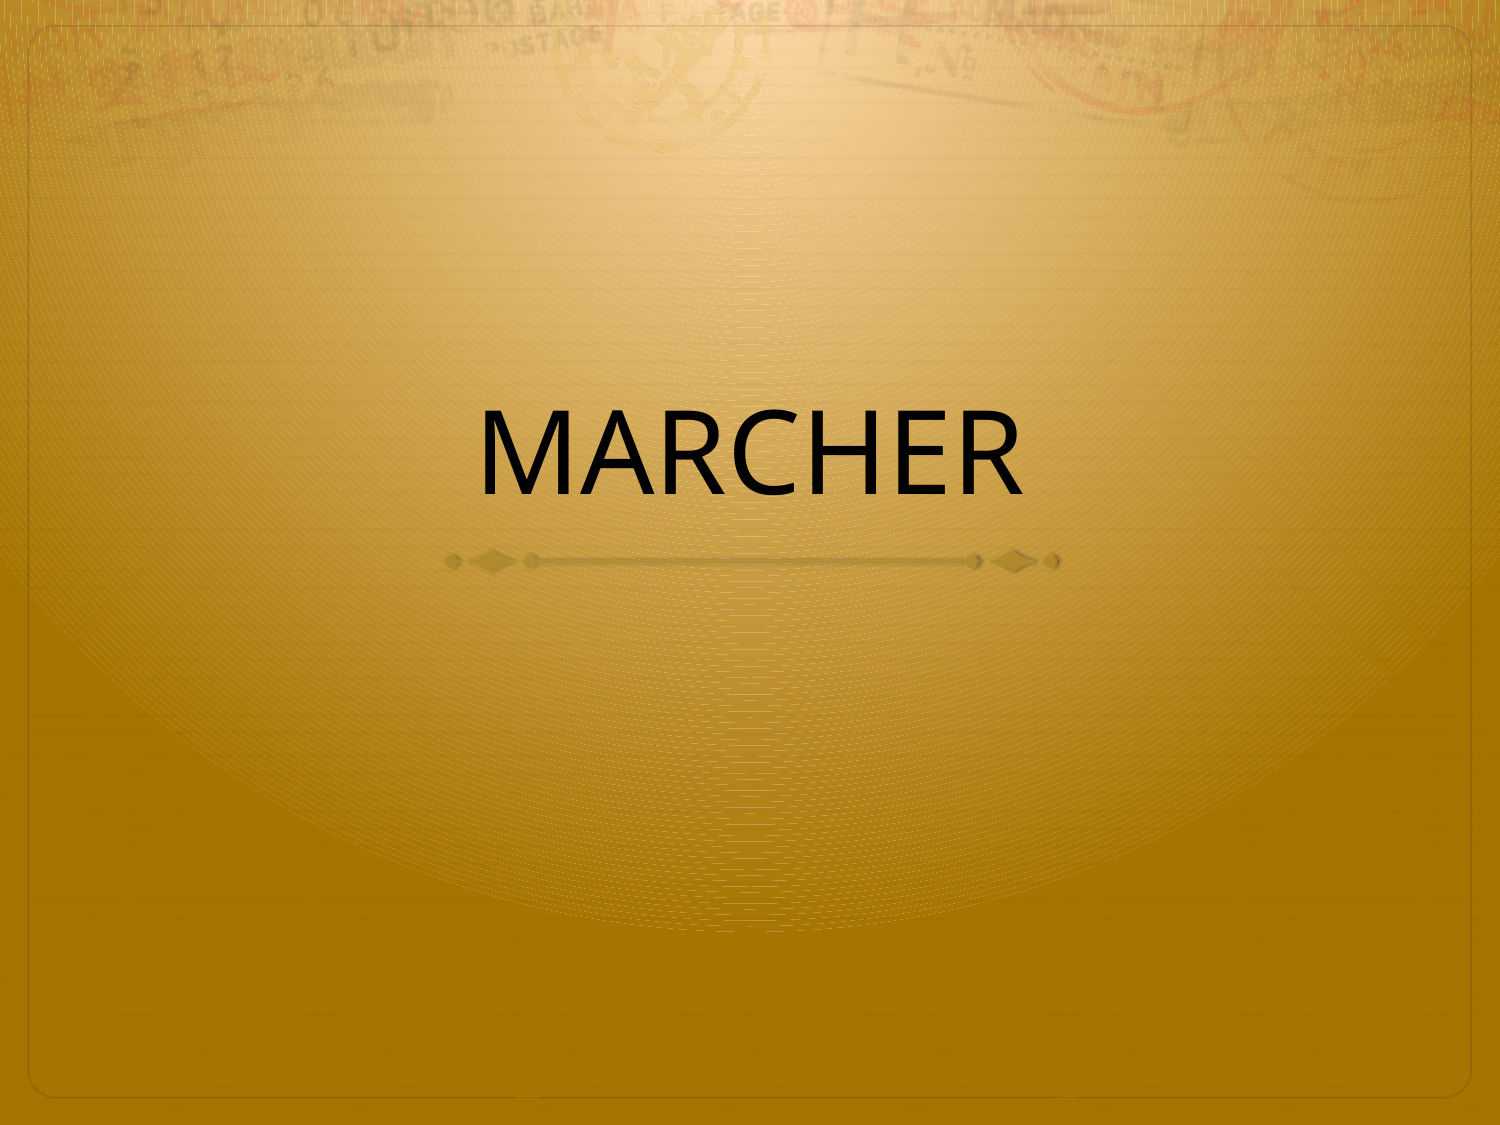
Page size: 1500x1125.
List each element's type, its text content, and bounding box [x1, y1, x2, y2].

title MARCHER [93, 210, 1407, 525]
picture [0, 0, 1500, 1125]
